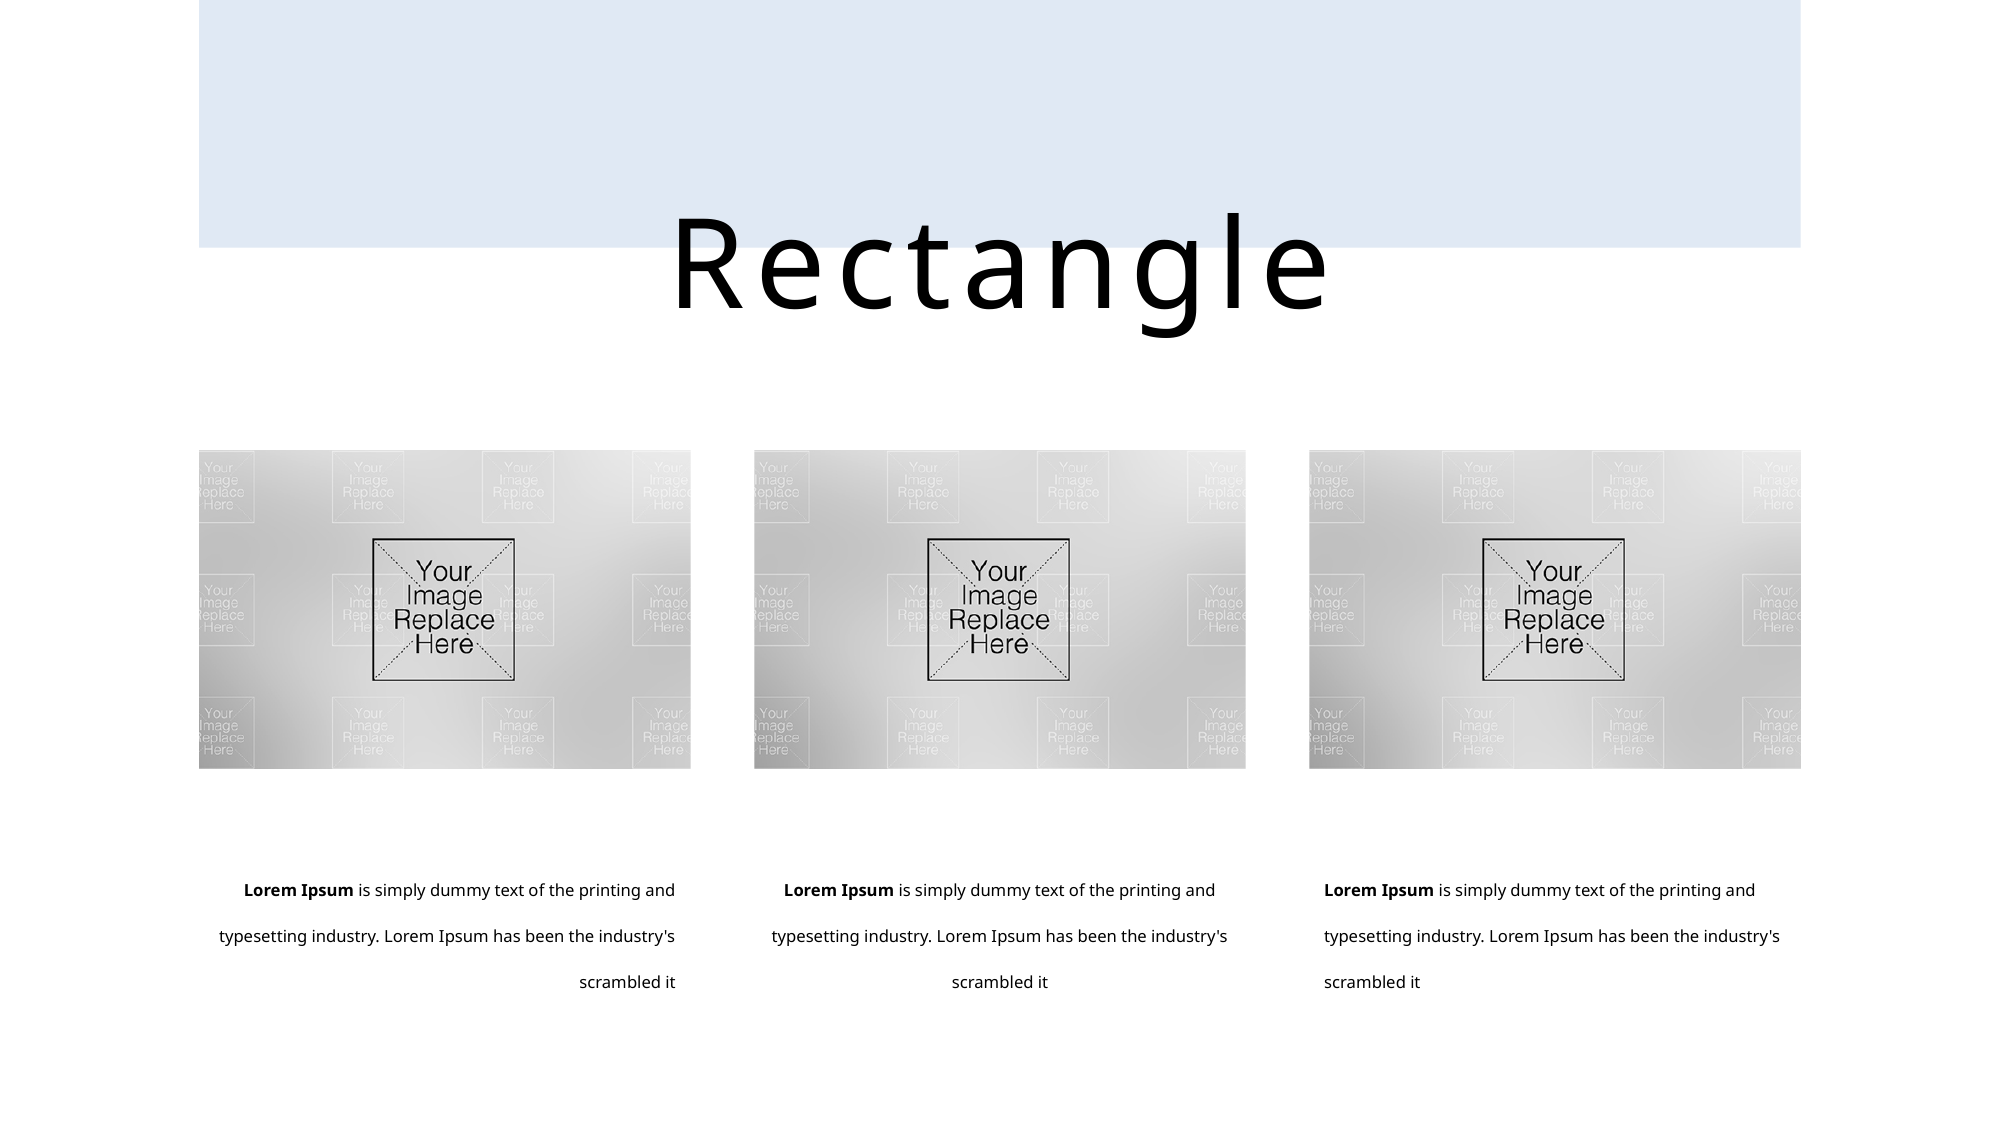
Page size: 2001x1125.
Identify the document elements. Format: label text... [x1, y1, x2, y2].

picture [754, 450, 1246, 769]
text_box [198, 0, 1802, 249]
text_box Lorem Ipsum is simply dummy text of the printing and typesetting industry. Lorem Ipsum has been the industry's scrambled it [199, 846, 691, 1000]
picture [199, 450, 691, 769]
text_box Rectangle [458, 176, 1541, 342]
picture [1309, 450, 1801, 769]
text_box Lorem Ipsum is simply dummy text of the printing and typesetting industry. Lorem Ipsum has been the industry's scrambled it [754, 846, 1246, 1000]
text_box Lorem Ipsum is simply dummy text of the printing and typesetting industry. Lorem Ipsum has been the industry's scrambled it [1309, 846, 1801, 1000]
